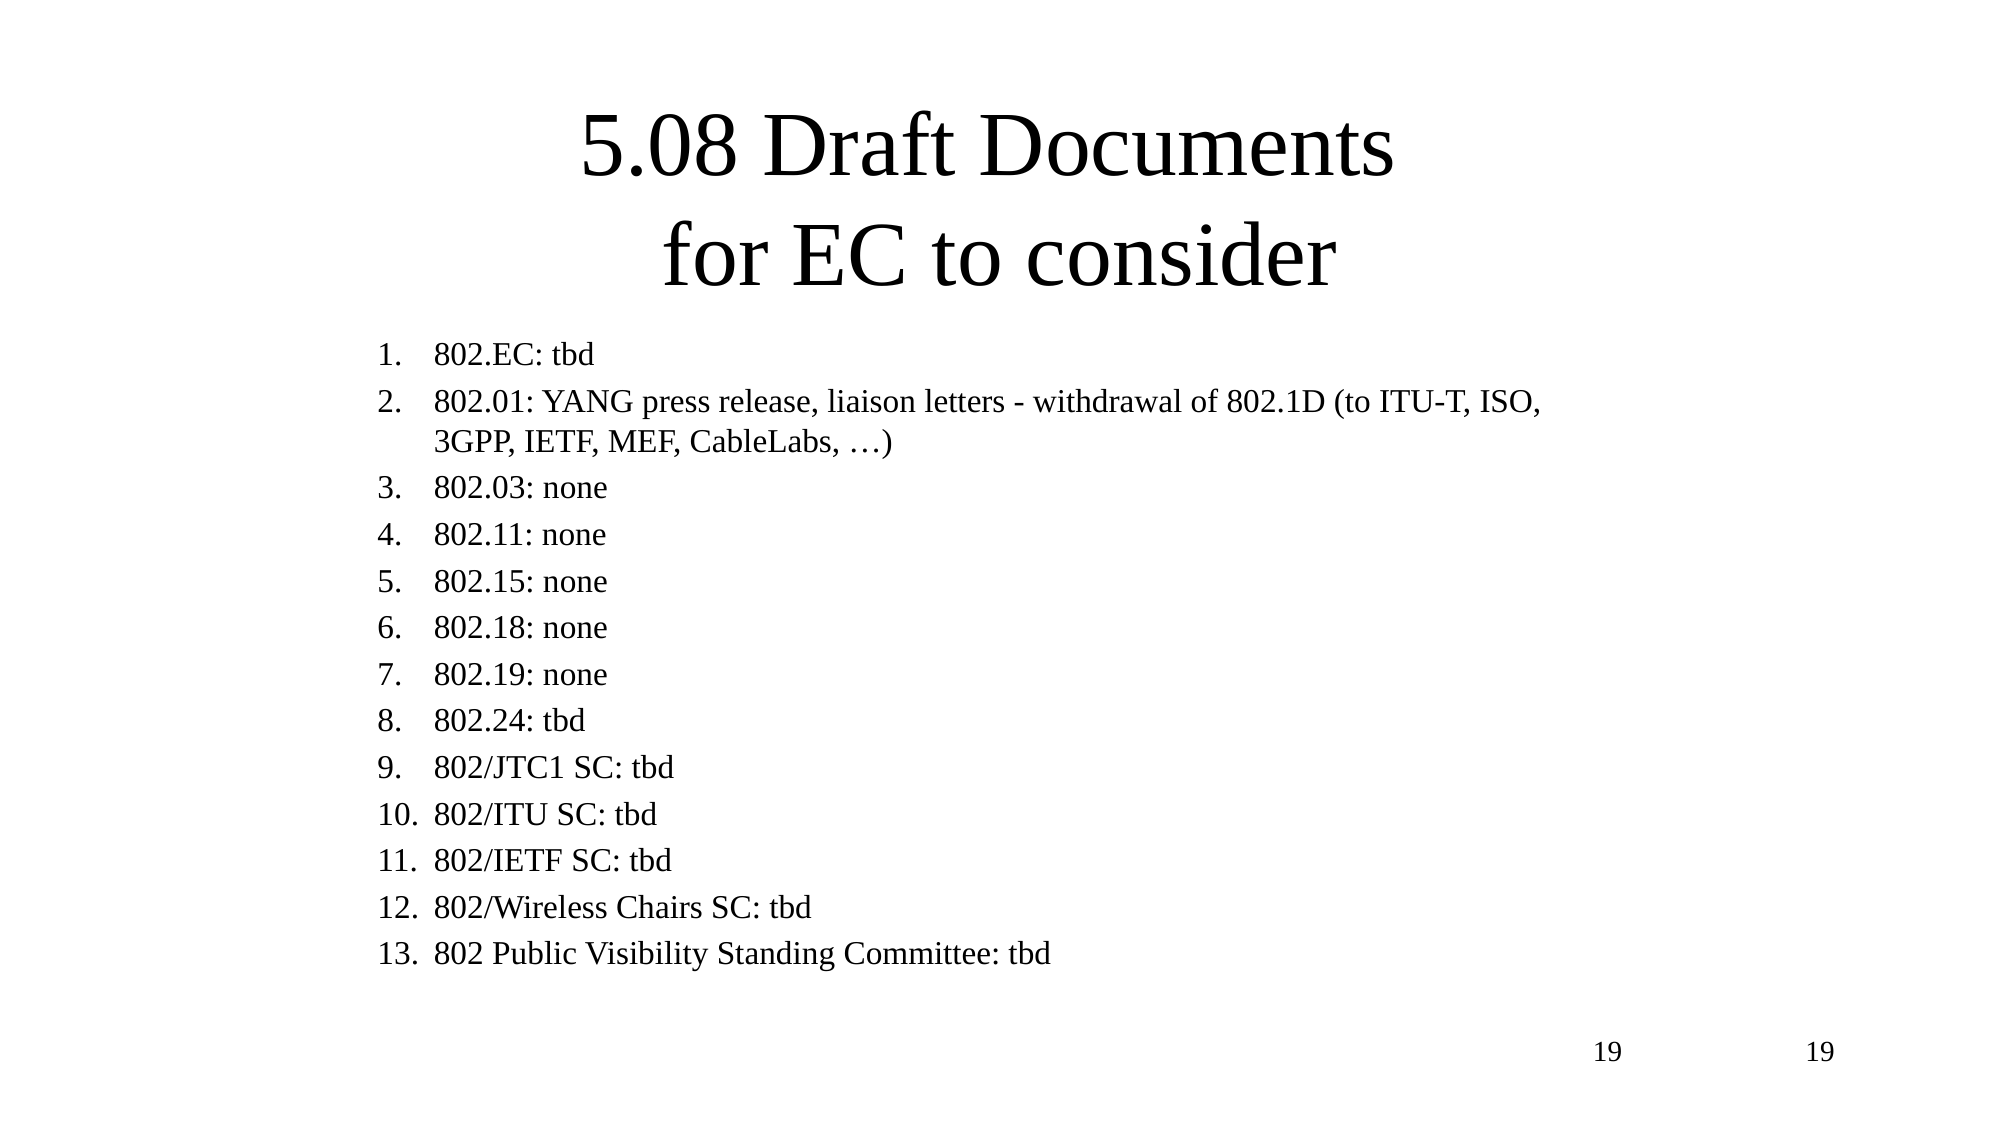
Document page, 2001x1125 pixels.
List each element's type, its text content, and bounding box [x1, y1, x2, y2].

text_box 802.EC: tbd 802.01: YANG press release, liaison letters - withdrawal of 802.1D (to ITU-T, ISO, 3GPP, IETF, MEF, CableLabs, …) 802.03: none 802.11: none 802.15: none 802.18: none 802.19: none 802.24: tbd 802/JTC1 SC: tbd 802/ITU SC: tbd 802/IETF SC: tbd 802/Wireless Chairs SC: tbd 802 Public Visibility Standing Committee: tbd [362, 324, 1638, 1000]
slide_number 19 [1433, 1024, 1851, 1101]
text_box 19 [1324, 1024, 1638, 1100]
title 5.08 Draft Documents for EC to consider [362, 99, 1638, 288]
